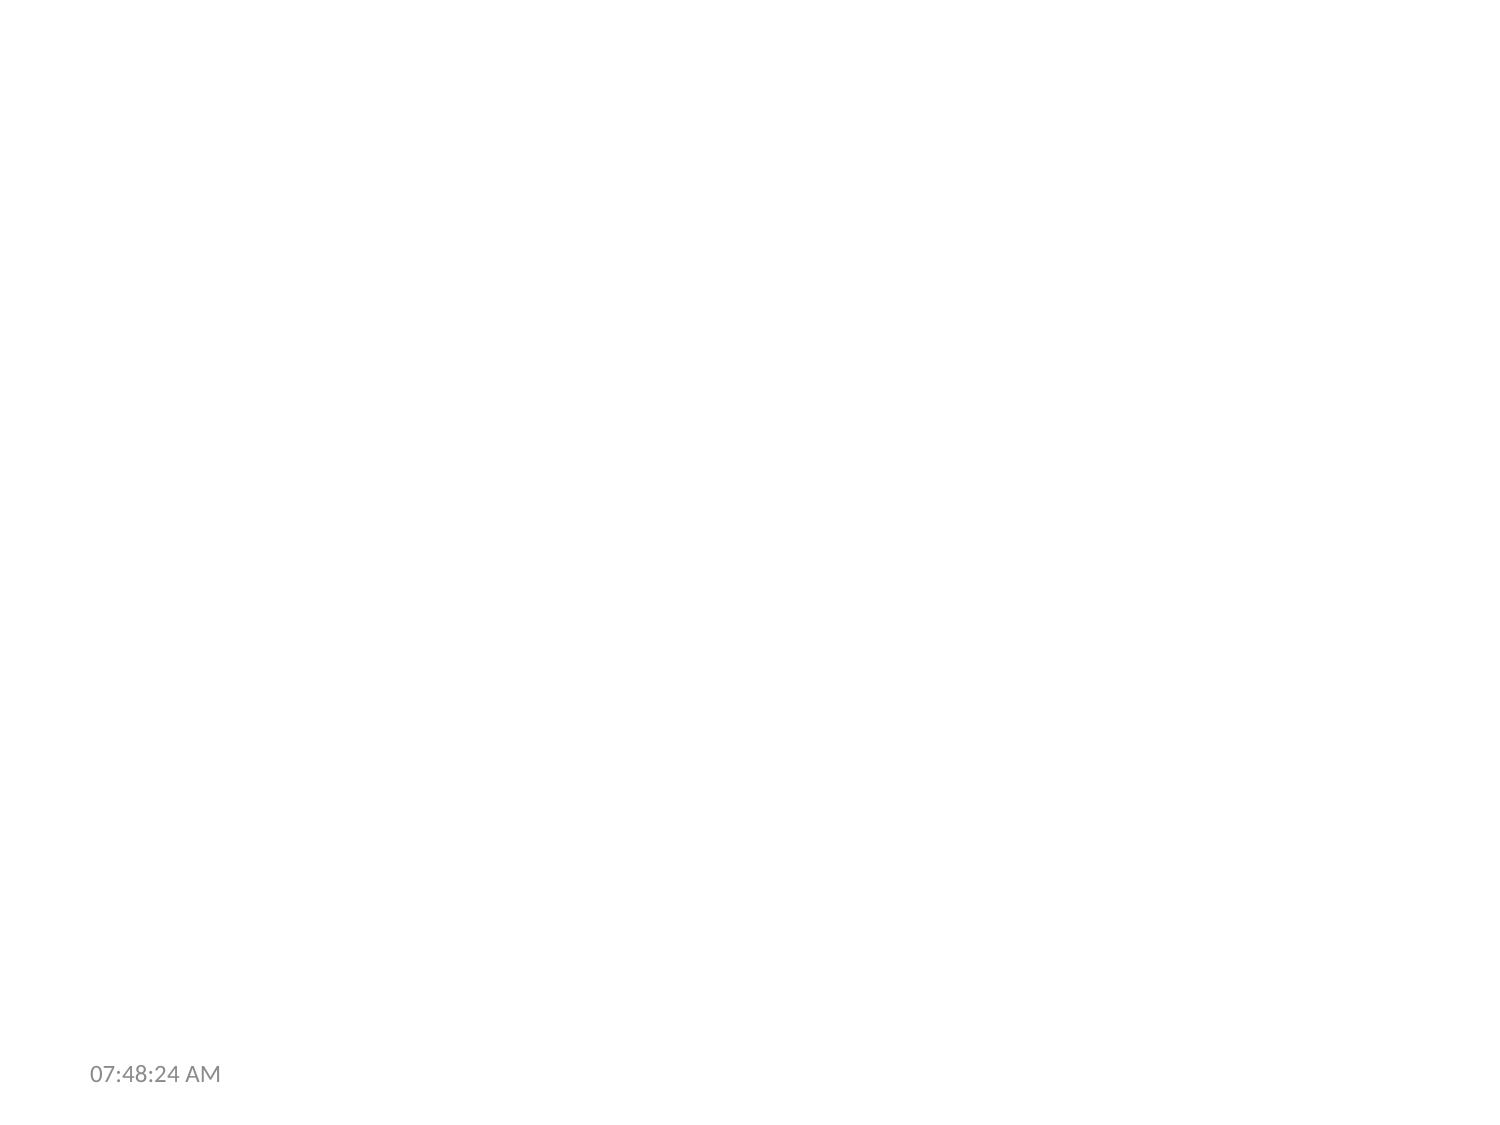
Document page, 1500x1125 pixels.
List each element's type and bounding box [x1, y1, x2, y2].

slide_number [75, 1042, 425, 1103]
